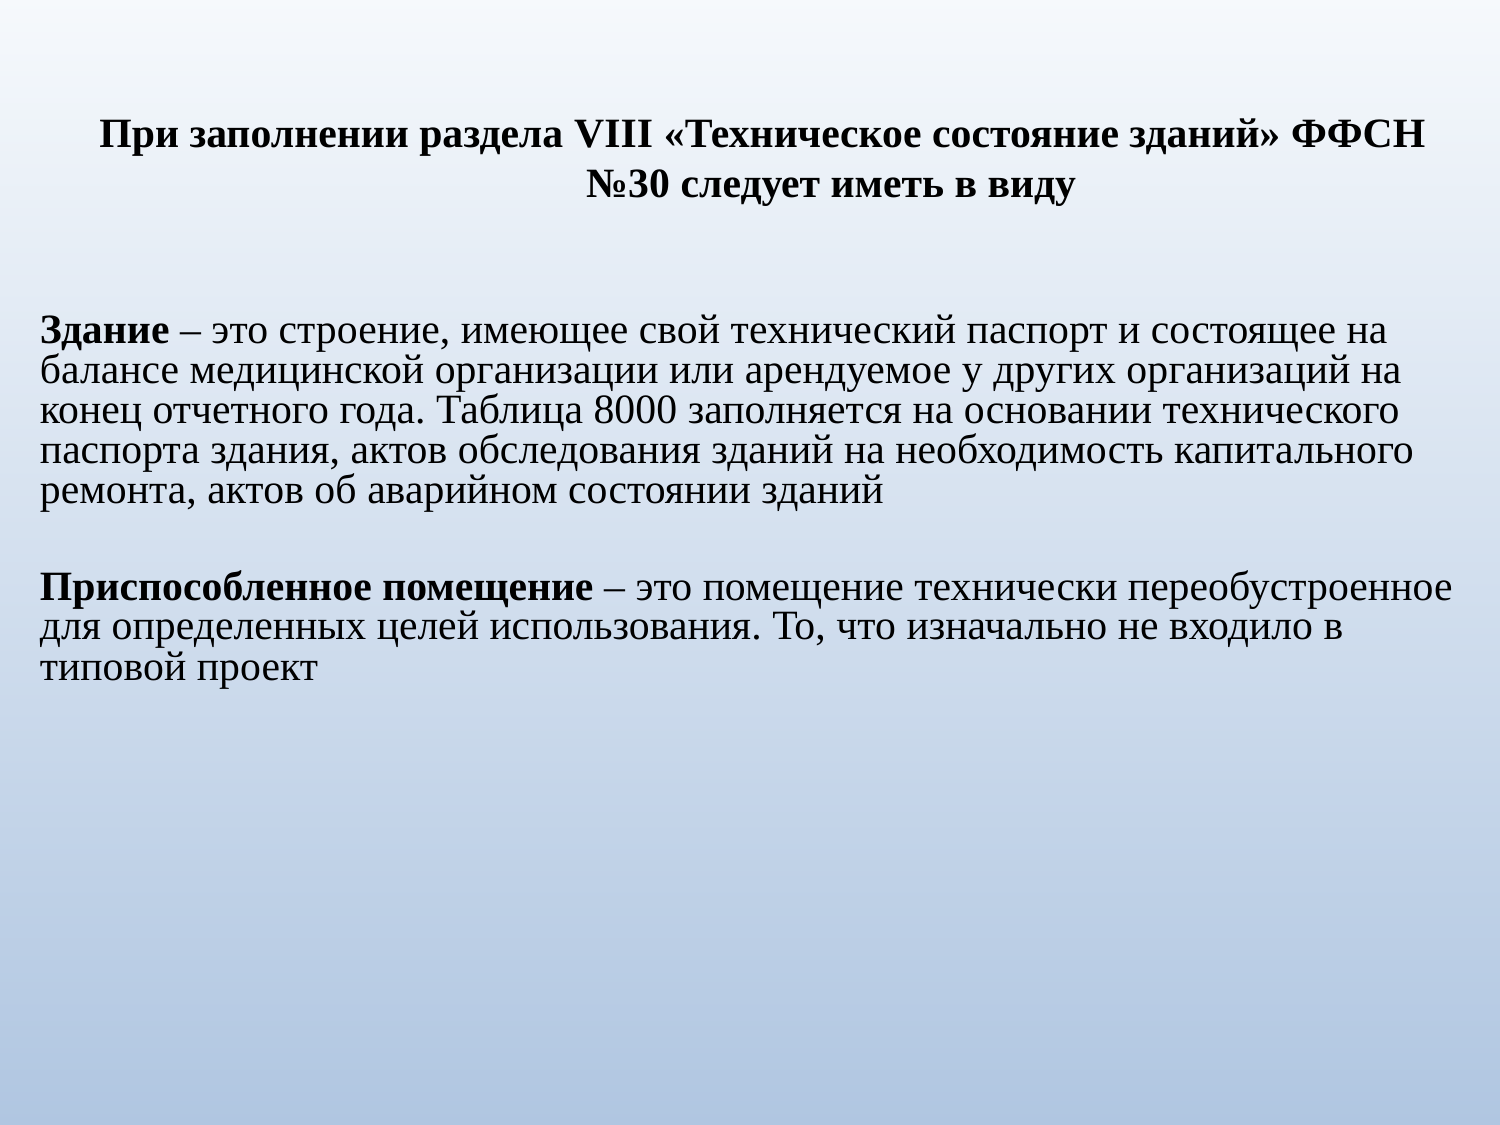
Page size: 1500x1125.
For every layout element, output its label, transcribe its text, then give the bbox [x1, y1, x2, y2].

list Здание – это строение, имеющее свой технический паспорт и состоящее на балансе медицинской организации или арендуемое у других организаций на конец отчетного года. Таблица 8000 заполняется на основании технического паспорта здания, актов обследования зданий на необходимость капитального ремонта, актов об аварийном состоянии зданий Приспособленное помещение – это помещение технически переобустроенное для определенных целей использования. То, что изначально не входило в типовой проект [24, 224, 1476, 1088]
title При заполнении раздела VIII «Техническое состояние зданий» ФФСН №30 следует иметь в виду [62, 74, 1463, 238]
